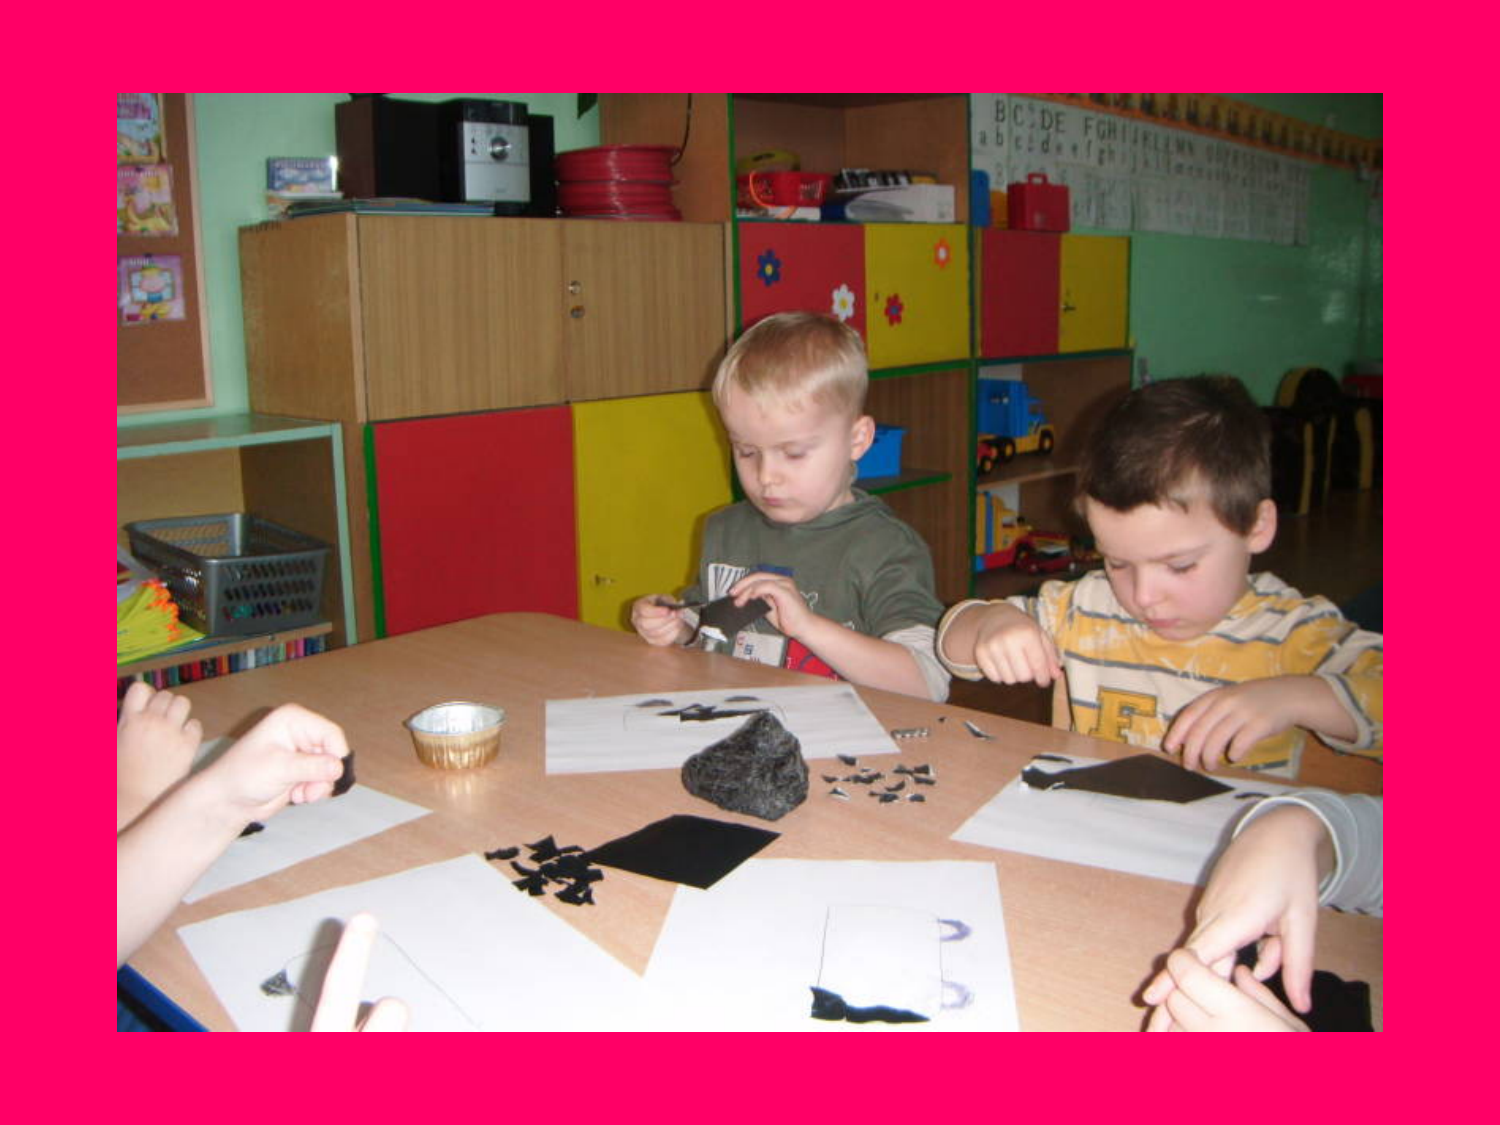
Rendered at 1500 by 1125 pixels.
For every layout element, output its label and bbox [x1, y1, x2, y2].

list [116, 93, 1383, 1032]
